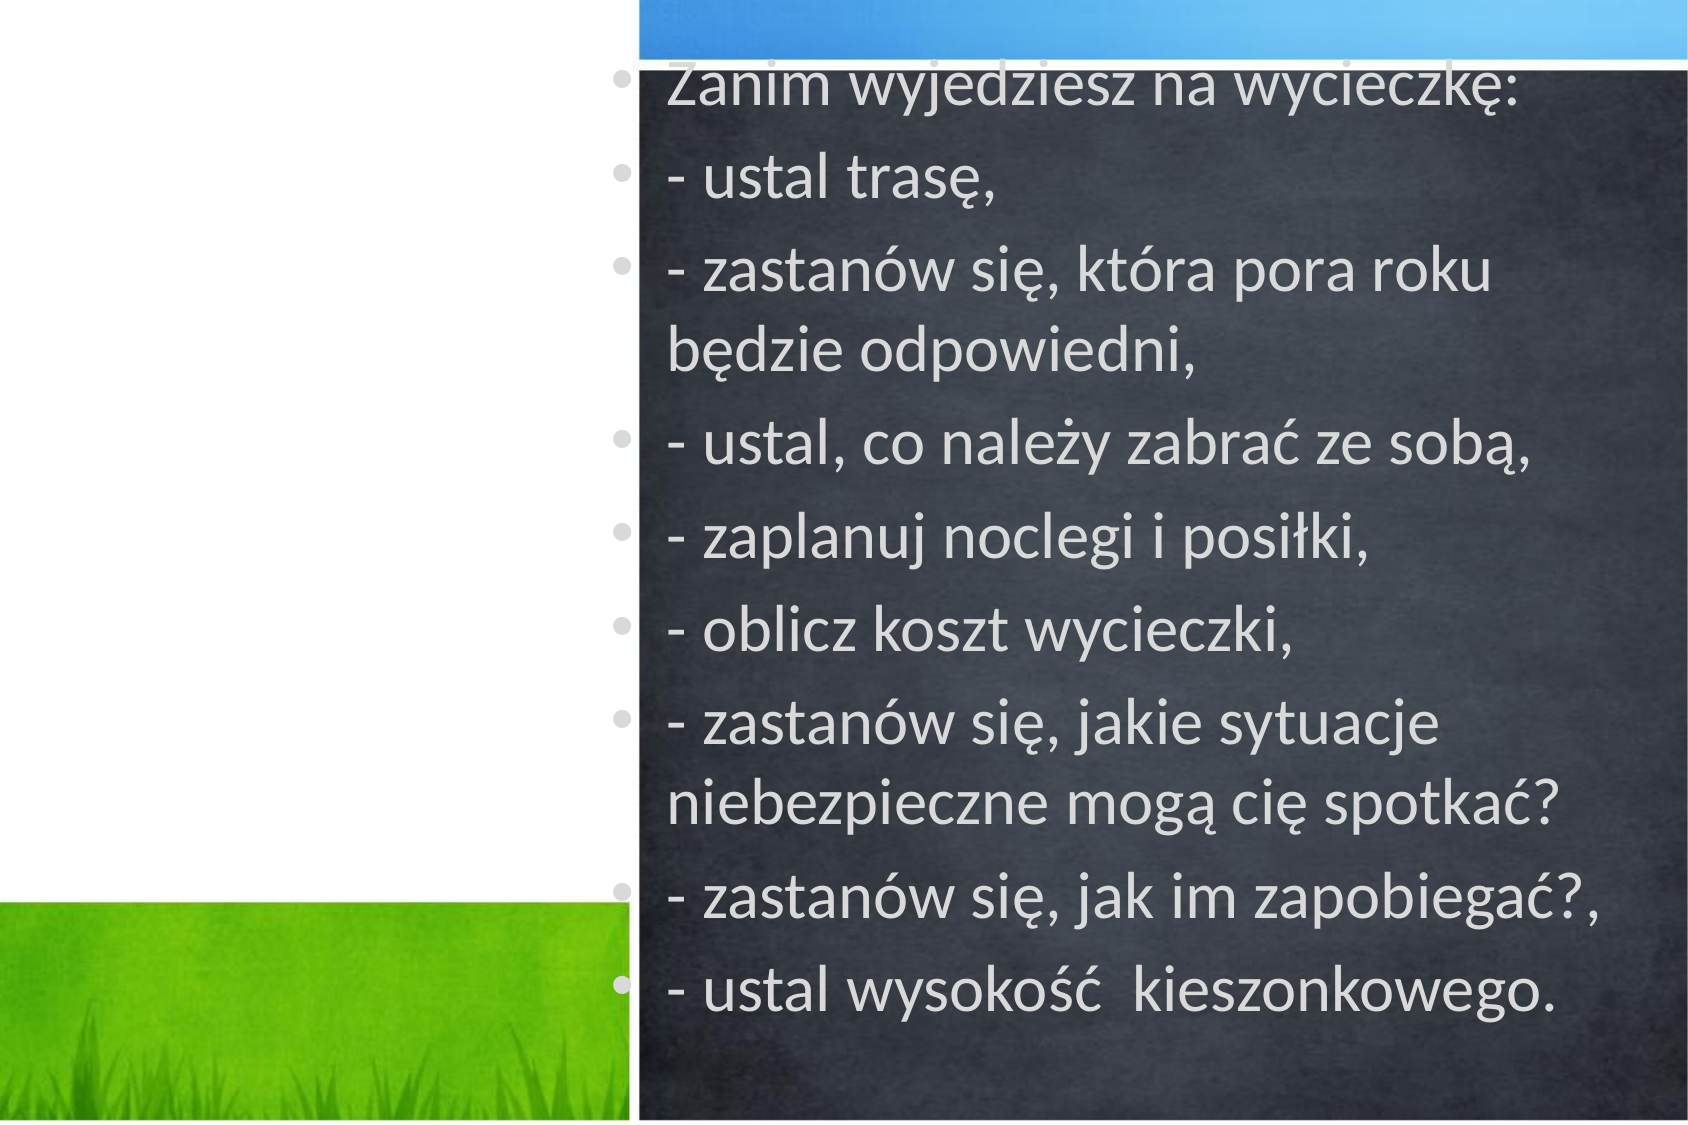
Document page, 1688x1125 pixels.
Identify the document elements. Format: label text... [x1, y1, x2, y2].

picture [0, 0, 1688, 1125]
list Zanim wyjedziesz na wycieczkę: - ustal trasę, - zastanów się, która pora roku będzie odpowiedni, - ustal, co należy zabrać ze sobą, - zaplanuj noclegi i posiłki, - oblicz koszt wycieczki, - zastanów się, jakie sytuacje niebezpieczne mogą cię spotkać? - zastanów się, jak im zapobiegać?, - ustal wysokość kieszonkowego. [595, 30, 1636, 1083]
